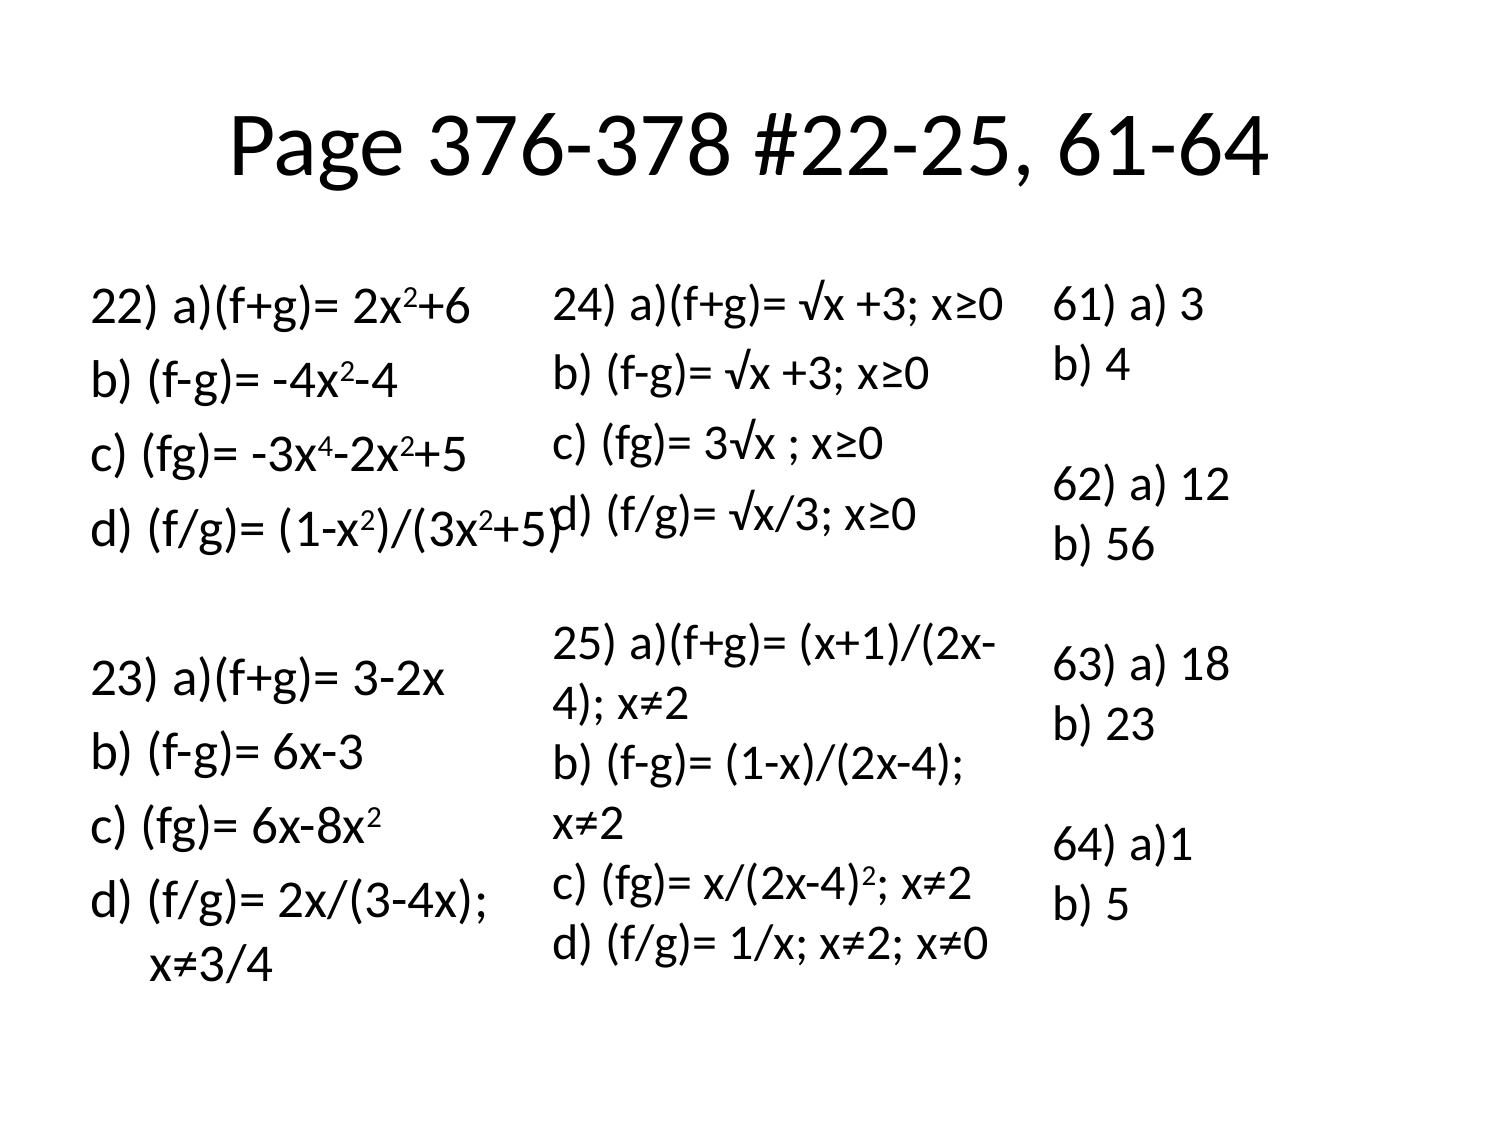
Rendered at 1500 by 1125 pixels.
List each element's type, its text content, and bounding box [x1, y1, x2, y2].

list 61) a) 3 b) 4 62) a) 12 b) 56 63) a) 18 b) 23 64) a)1 b) 5 [1063, 262, 1425, 1005]
text_box 24) a)(f+g)= √x +3; x≥0 b) (f-g)= √x +3; x≥0 c) (fg)= 3√x ; x≥0 d) (f/g)= √x/3; x≥0 25) a)(f+g)= (x+1)/(2x-4); x≠2 b) (f-g)= (1-x)/(2x-4); x≠2 c) (fg)= x/(2x-4)2; x≠2 d) (f/g)= 1/x; x≠2; x≠0 [537, 262, 1063, 1005]
list 22) a)(f+g)= 2x2+6 b) (f-g)= -4x2-4 c) (fg)= -3x4-2x2+5 d) (f/g)= (1-x2)/(3x2+5) 23) a)(f+g)= 3-2x b) (f-g)= 6x-3 c) (fg)= 6x-8x2 d) (f/g)= 2x/(3-4x); x≠3/4 [75, 262, 537, 1005]
title Page 376-378 #22-25, 61-64 [75, 45, 1425, 233]
